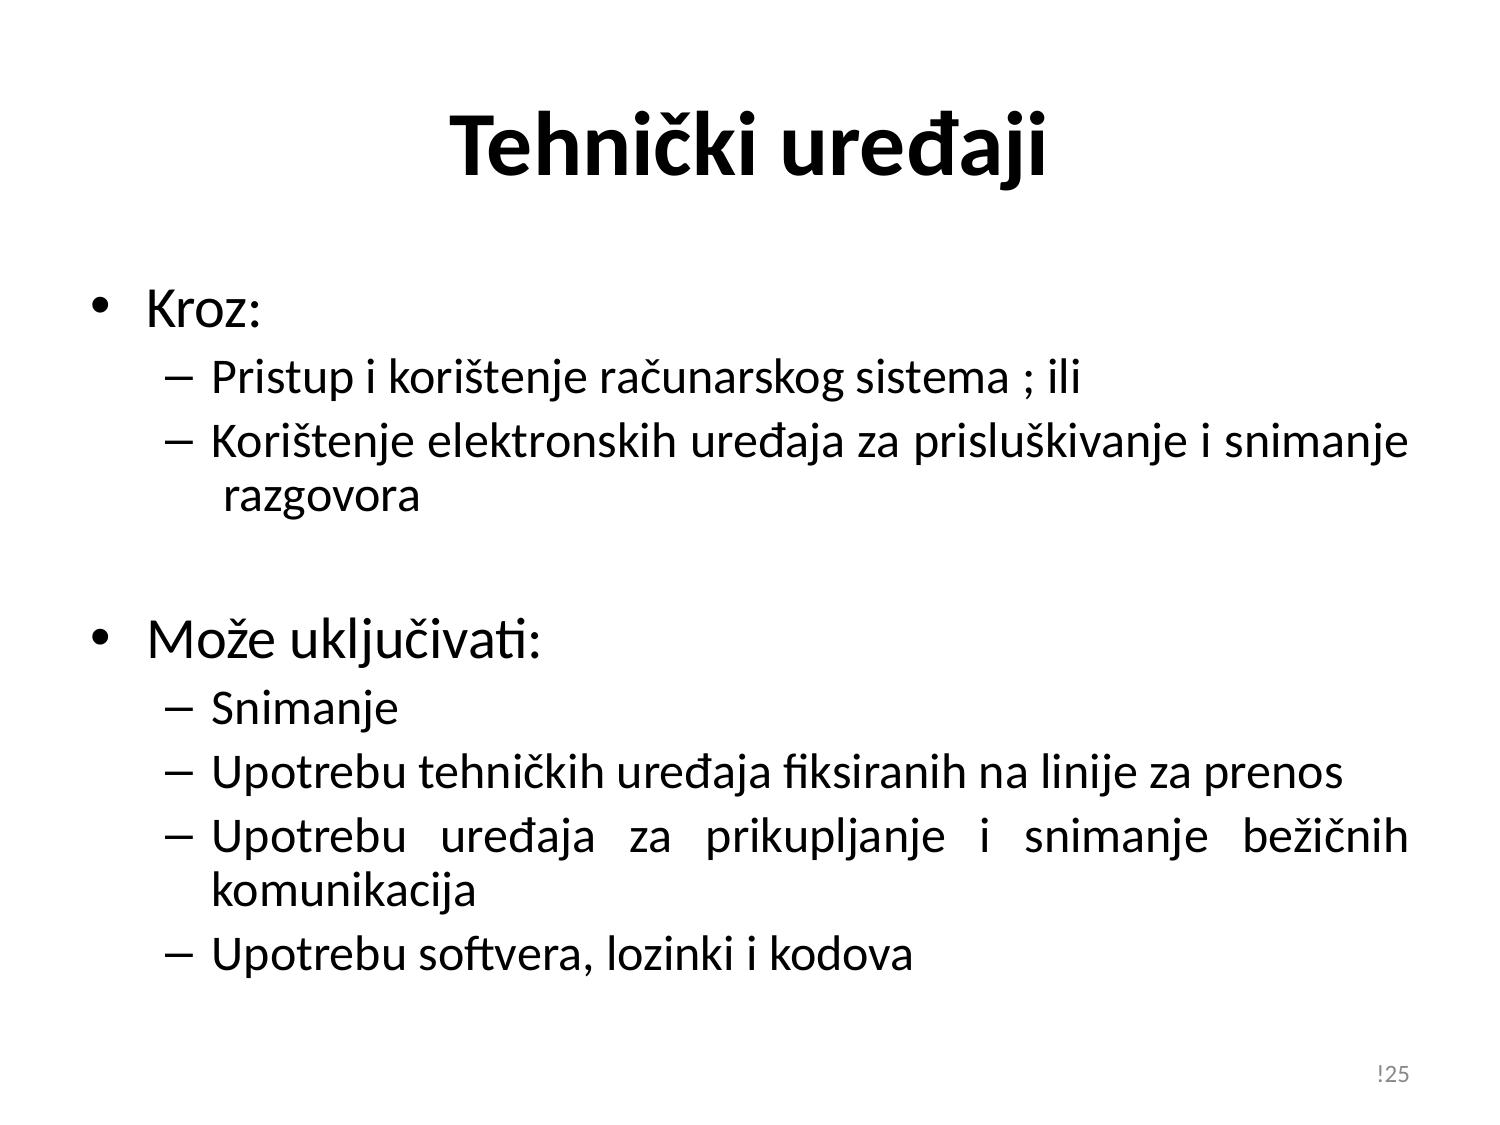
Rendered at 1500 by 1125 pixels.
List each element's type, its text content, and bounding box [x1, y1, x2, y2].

slide_number !25 [1074, 1042, 1425, 1103]
title Tehnički uređaji [74, 44, 1426, 233]
list Kroz: Pristup i korištenje računarskog sistema ; ili Korištenje elektronskih uređaja za prisluškivanje i snimanje razgovora Može uključivati: Snimanje Upotrebu tehničkih uređaja fiksiranih na linije za prenos Upotrebu uređaja za prikupljanje i snimanje bežičnih komunikacija Upotrebu softvera, lozinki i kodova [74, 269, 1426, 1005]
